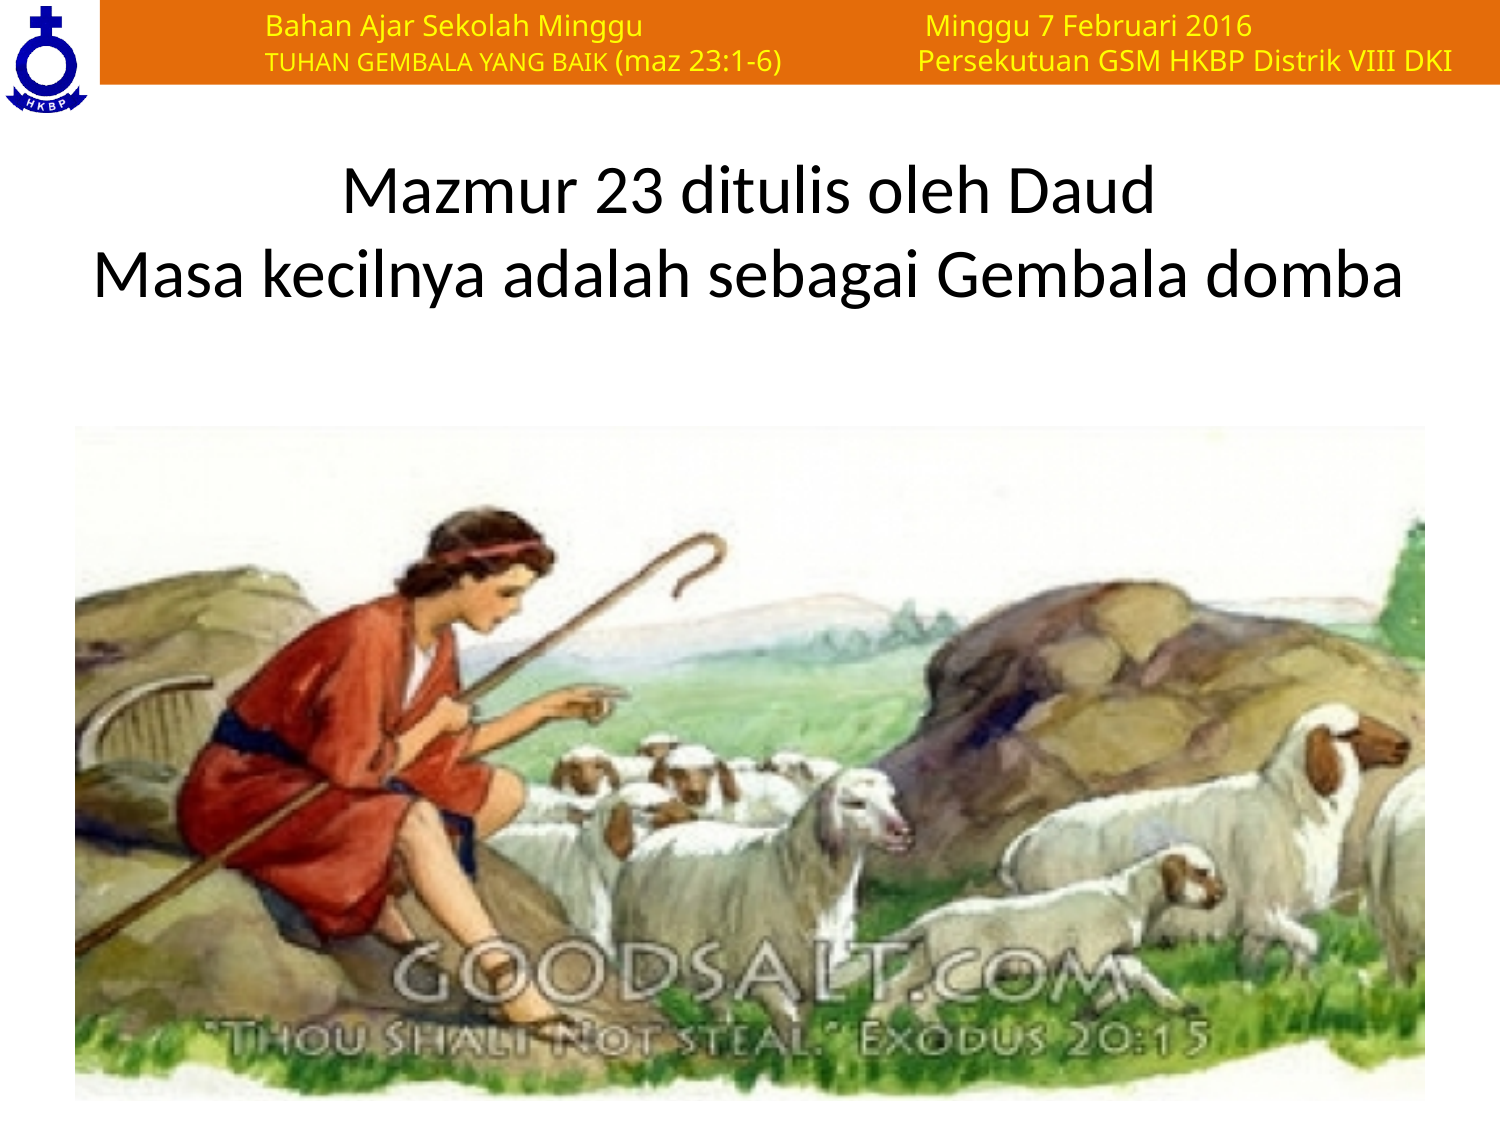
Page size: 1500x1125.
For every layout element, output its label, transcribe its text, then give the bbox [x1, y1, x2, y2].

title Mazmur 23 ditulis oleh Daud Masa kecilnya adalah sebagai Gembala domba [75, 136, 1425, 403]
picture [5, 6, 88, 113]
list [74, 426, 1426, 1101]
